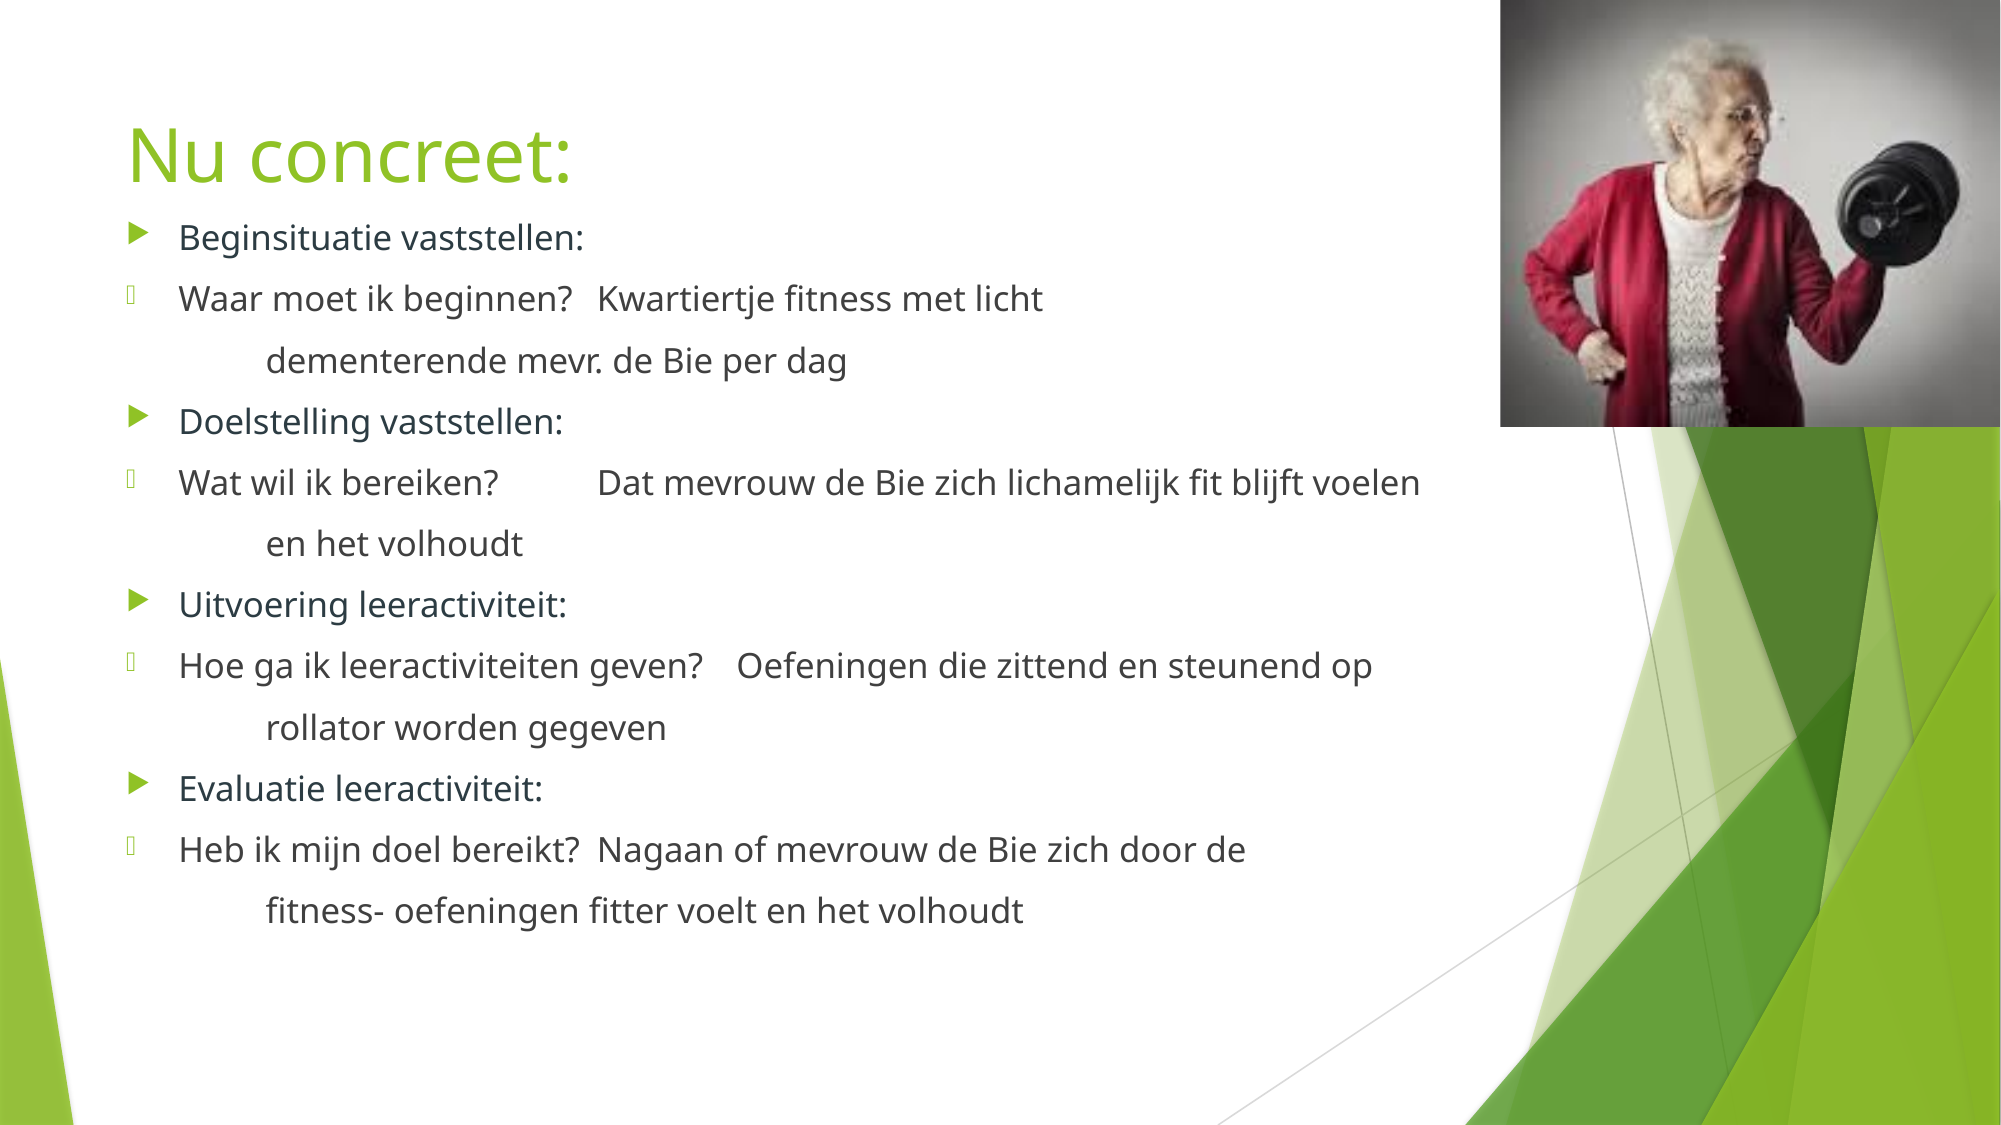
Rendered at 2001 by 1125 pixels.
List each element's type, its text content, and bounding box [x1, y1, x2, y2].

picture [1499, 0, 2000, 427]
list Beginsituatie vaststellen: Waar moet ik beginnen? Kwartiertje fitness met licht dementerende mevr. de Bie per dag Doelstelling vaststellen: Wat wil ik bereiken? Dat mevrouw de Bie zich lichamelijk fit blijft voelen en het volhoudt Uitvoering leeractiviteit: Hoe ga ik leeractiviteiten geven? Oefeningen die zittend en steunend op rollator worden gegeven Evaluatie leeractiviteit: Heb ik mijn doel bereikt? Nagaan of mevrouw de Bie zich door de fitness- oefeningen fitter voelt en het volhoudt [111, 208, 1717, 1125]
title Nu concreet: [111, 99, 1494, 208]
